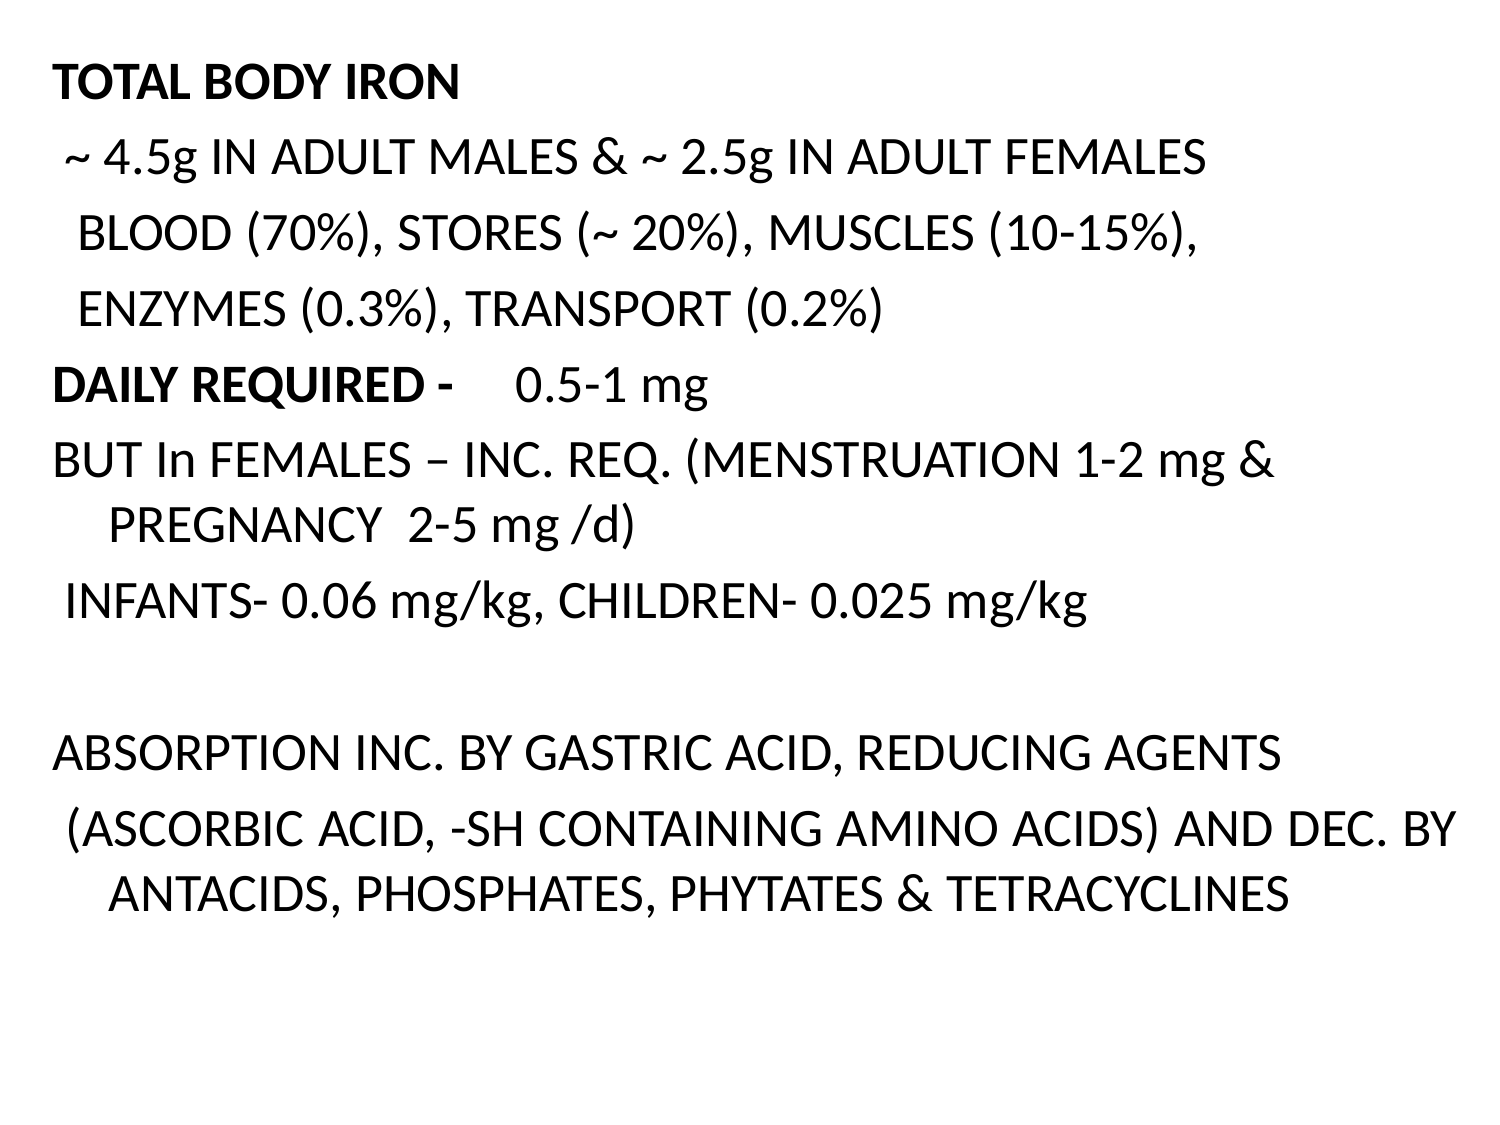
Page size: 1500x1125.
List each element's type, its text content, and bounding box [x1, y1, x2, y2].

list TOTAL BODY IRON ~ 4.5g IN ADULT MALES & ~ 2.5g IN ADULT FEMALES BLOOD (70%), STORES (~ 20%), MUSCLES (10-15%), ENZYMES (0.3%), TRANSPORT (0.2%) DAILY REQUIRED - 0.5-1 mg BUT In FEMALES – INC. REQ. (MENSTRUATION 1-2 mg & PREGNANCY 2-5 mg /d) INFANTS- 0.06 mg/kg, CHILDREN- 0.025 mg/kg ABSORPTION INC. BY GASTRIC ACID, REDUCING AGENTS (ASCORBIC ACID, -SH CONTAINING AMINO ACIDS) AND DEC. BY ANTACIDS, PHOSPHATES, PHYTATES & TETRACYCLINES [37, 37, 1475, 1063]
